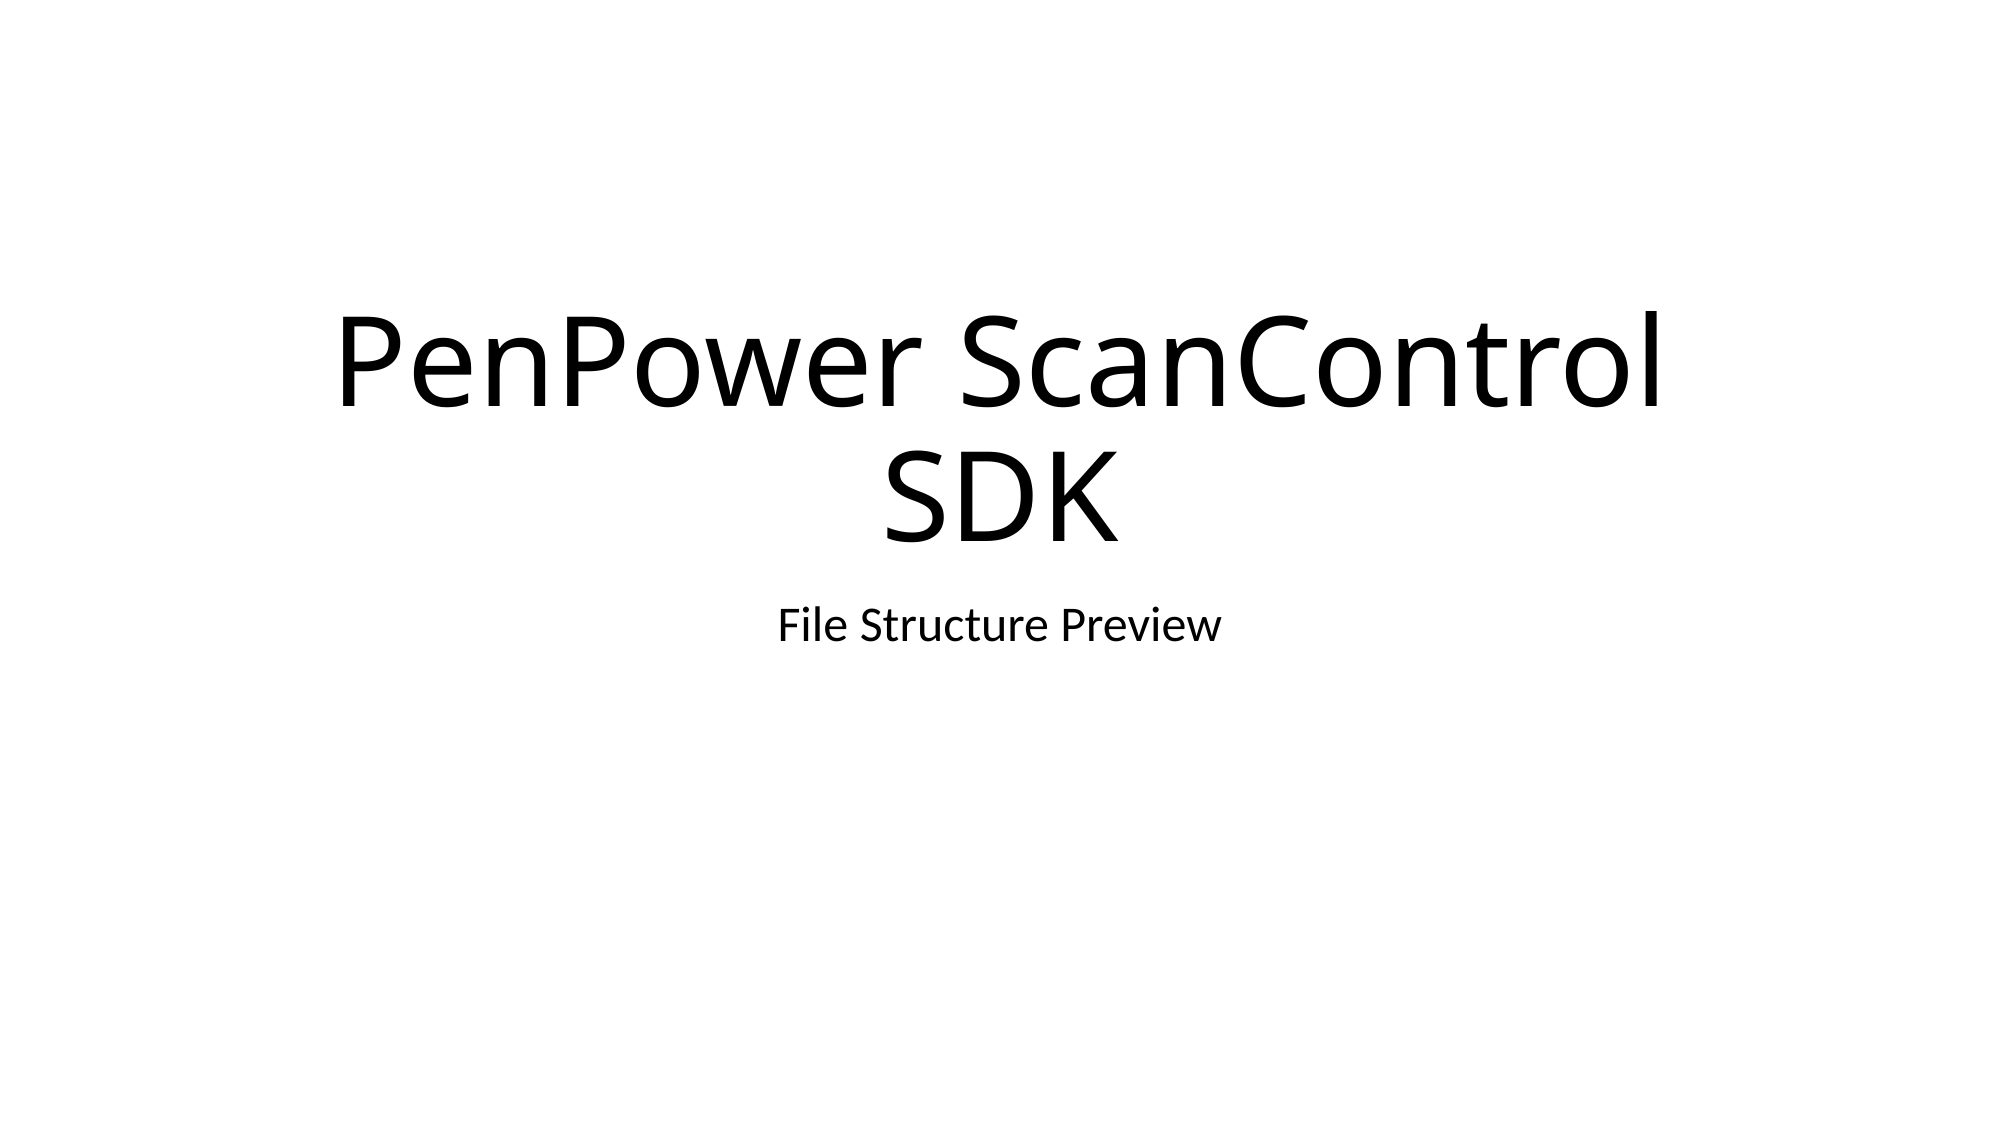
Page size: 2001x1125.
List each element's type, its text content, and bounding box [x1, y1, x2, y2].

subtitle File Structure Preview [249, 590, 1750, 863]
title PenPower ScanControl SDK [249, 184, 1750, 576]
